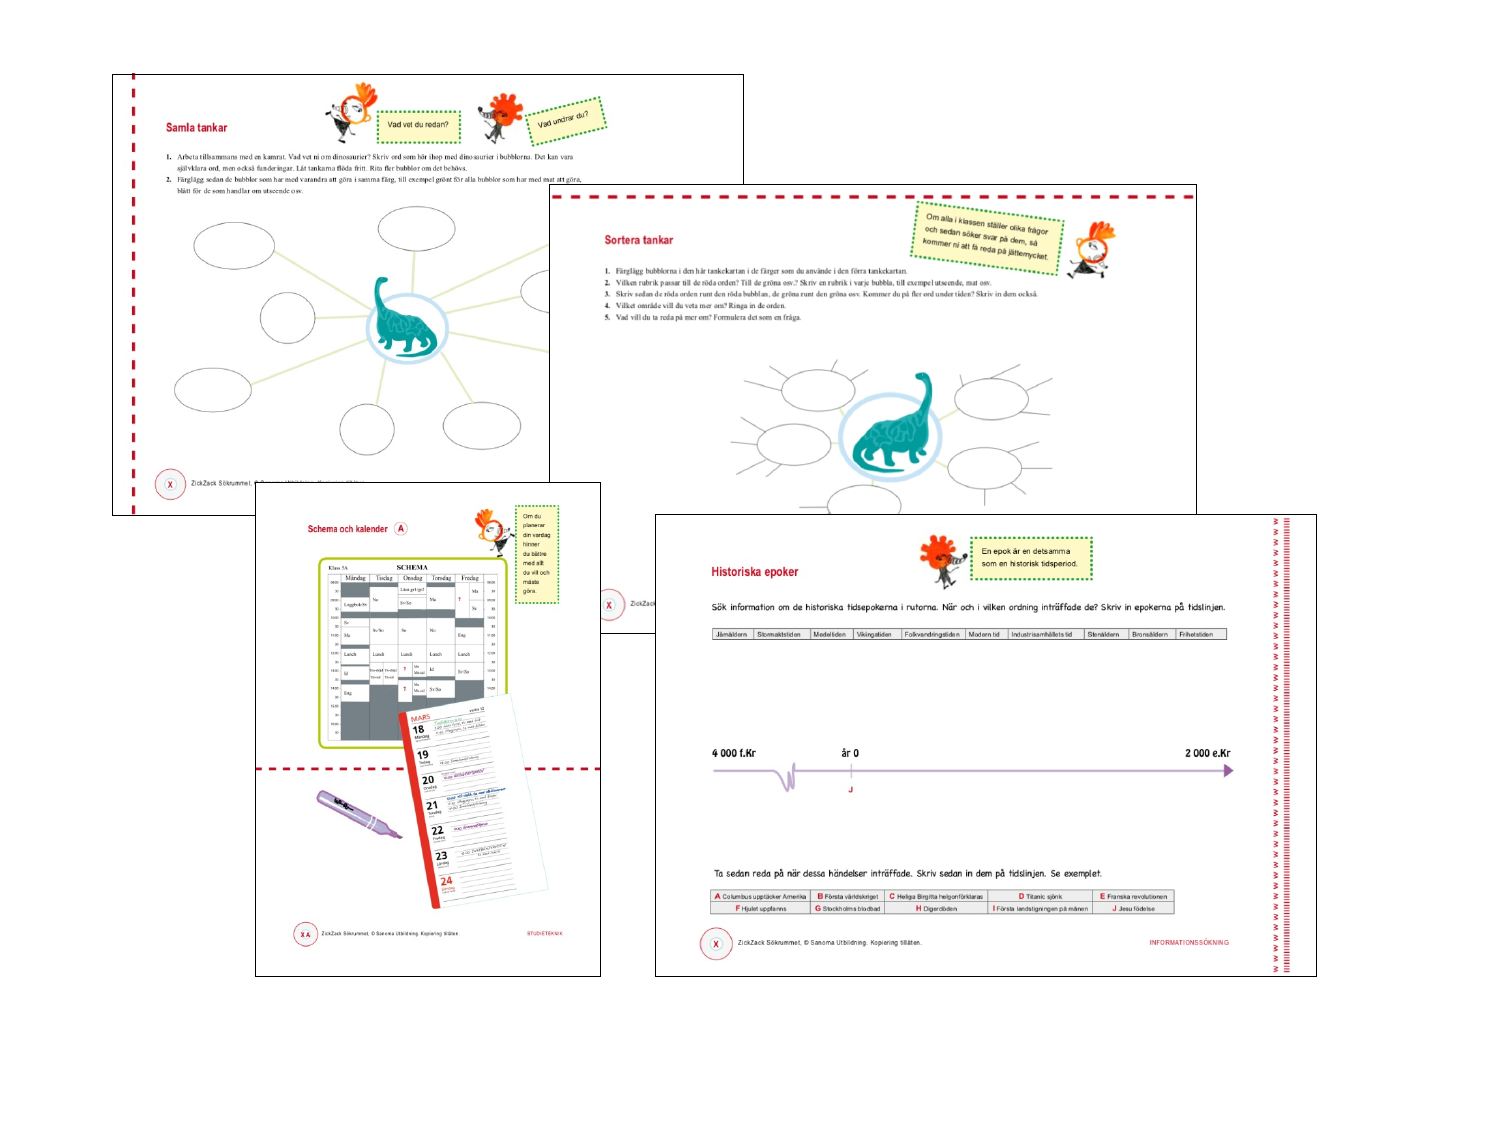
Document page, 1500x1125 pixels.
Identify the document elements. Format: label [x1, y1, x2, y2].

picture [111, 73, 1318, 978]
